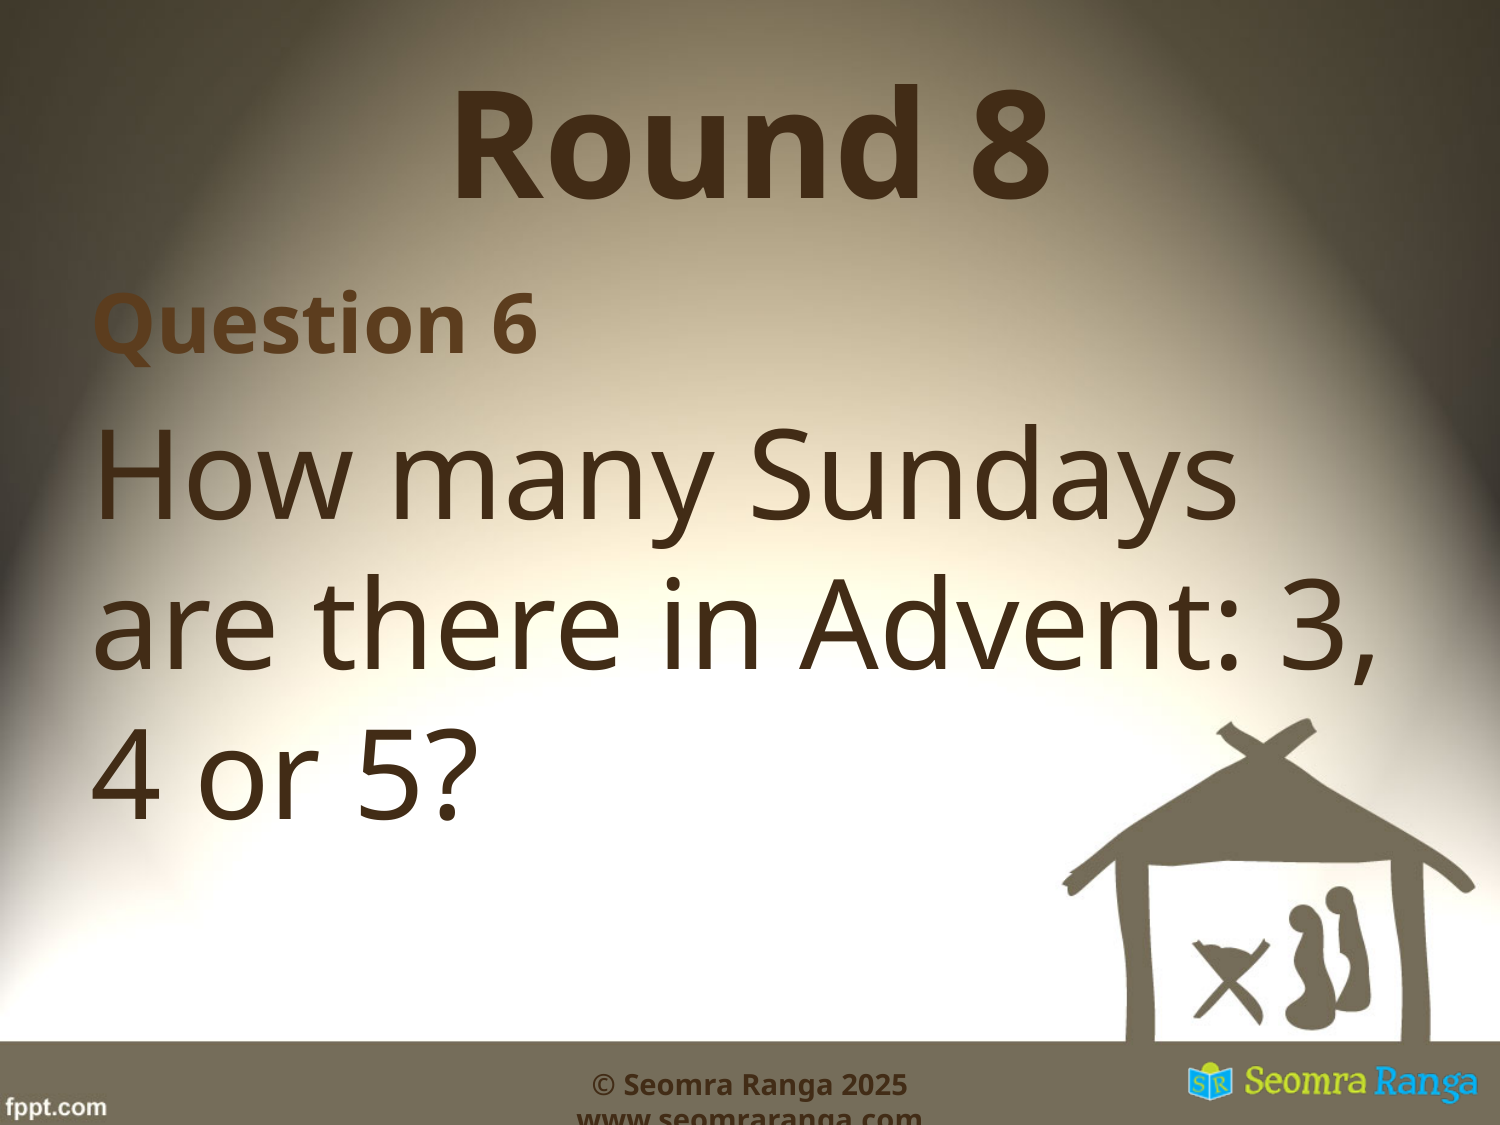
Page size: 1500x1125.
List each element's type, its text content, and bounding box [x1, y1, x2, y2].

list Question 6 How many Sundays are there in Advent: 3, 4 or 5? [75, 262, 1425, 1005]
picture [0, 0, 1500, 1125]
title Round 8 [75, 45, 1425, 233]
text_box © Seomra Ranga 2025 www.seomraranga.com [401, 1058, 1099, 1125]
